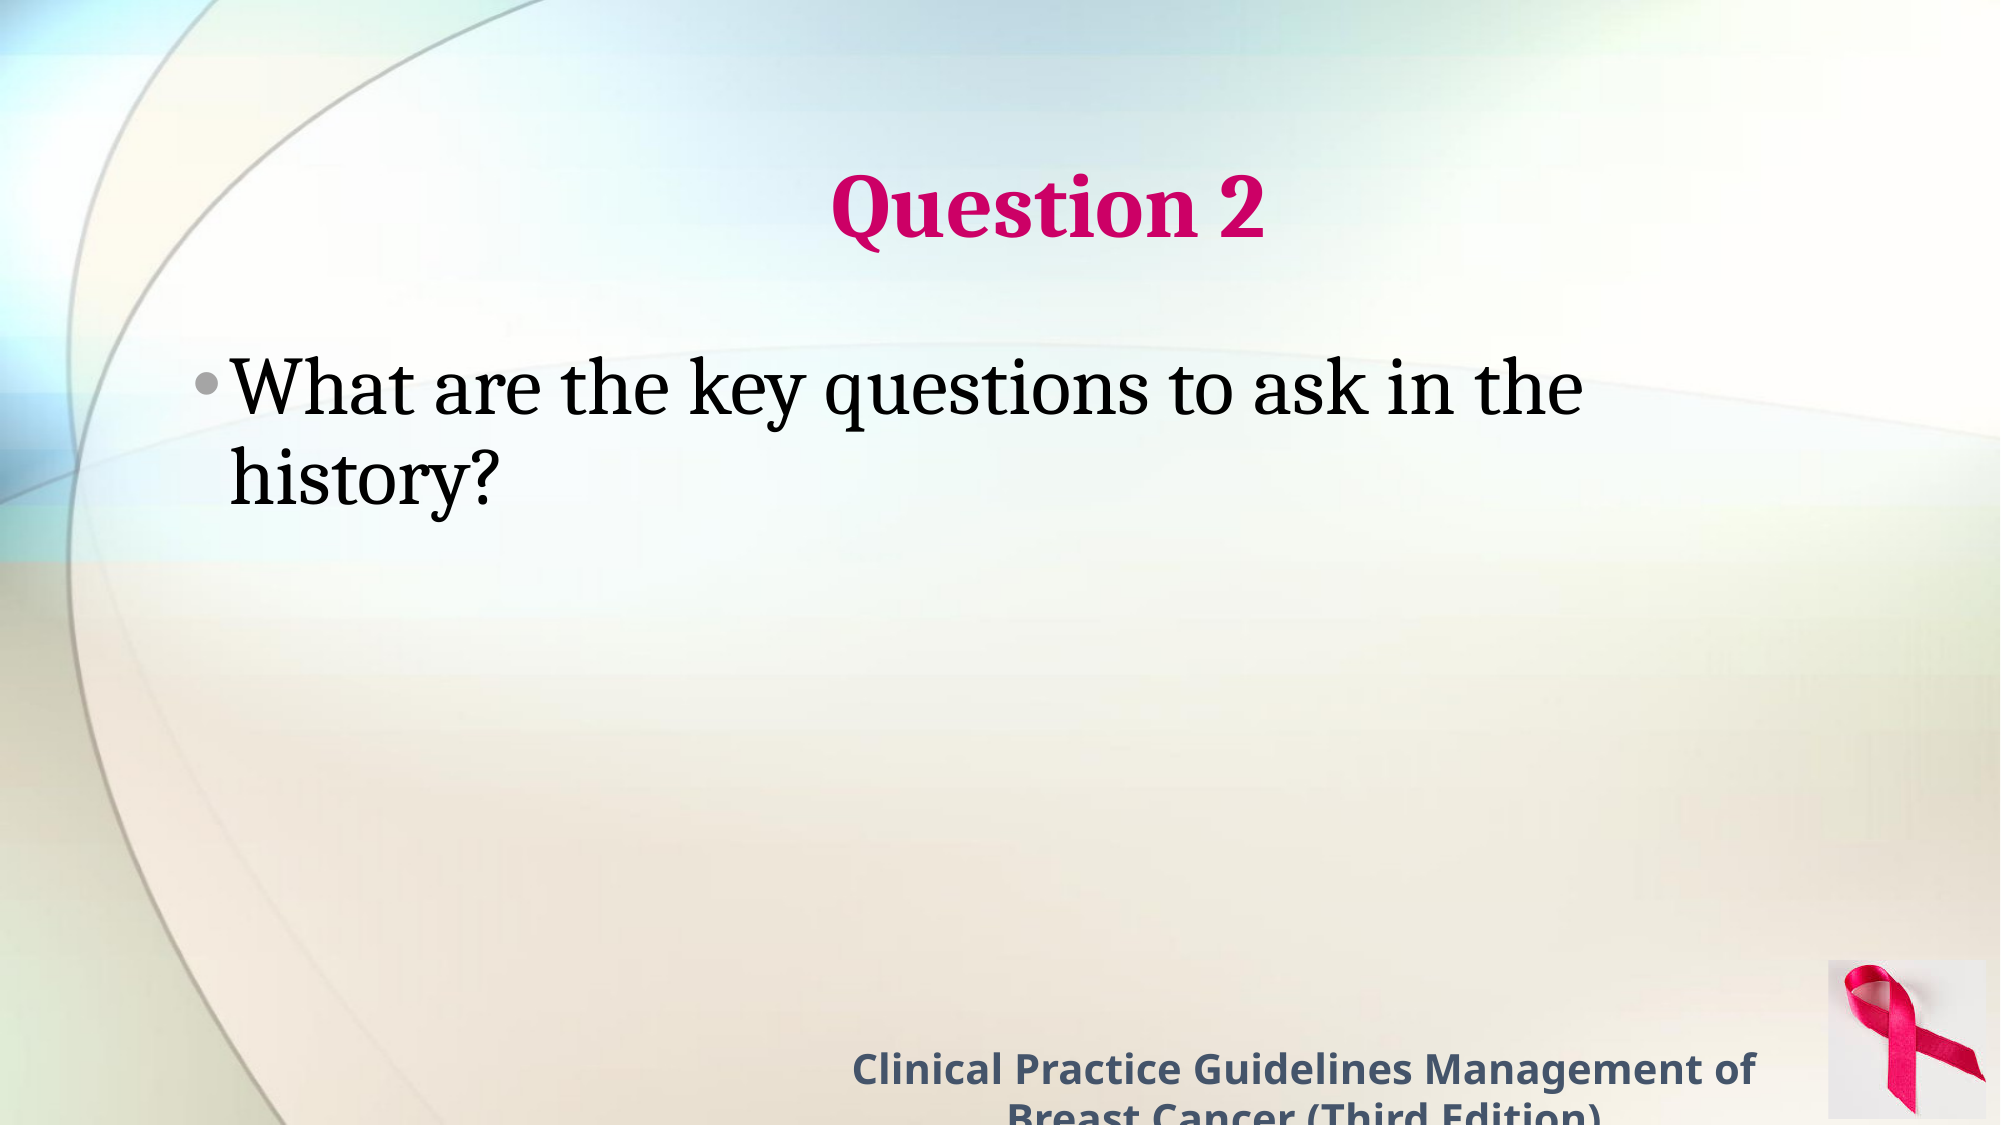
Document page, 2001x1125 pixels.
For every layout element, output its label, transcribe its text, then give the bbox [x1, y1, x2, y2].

picture [0, 0, 2001, 1125]
text_box Clinical Practice Guidelines Management of Breast Cancer (Third Edition) [788, 1035, 1820, 1125]
list What are the key questions to ask in the history? [177, 335, 1863, 957]
title Question 2 [318, 105, 1801, 296]
